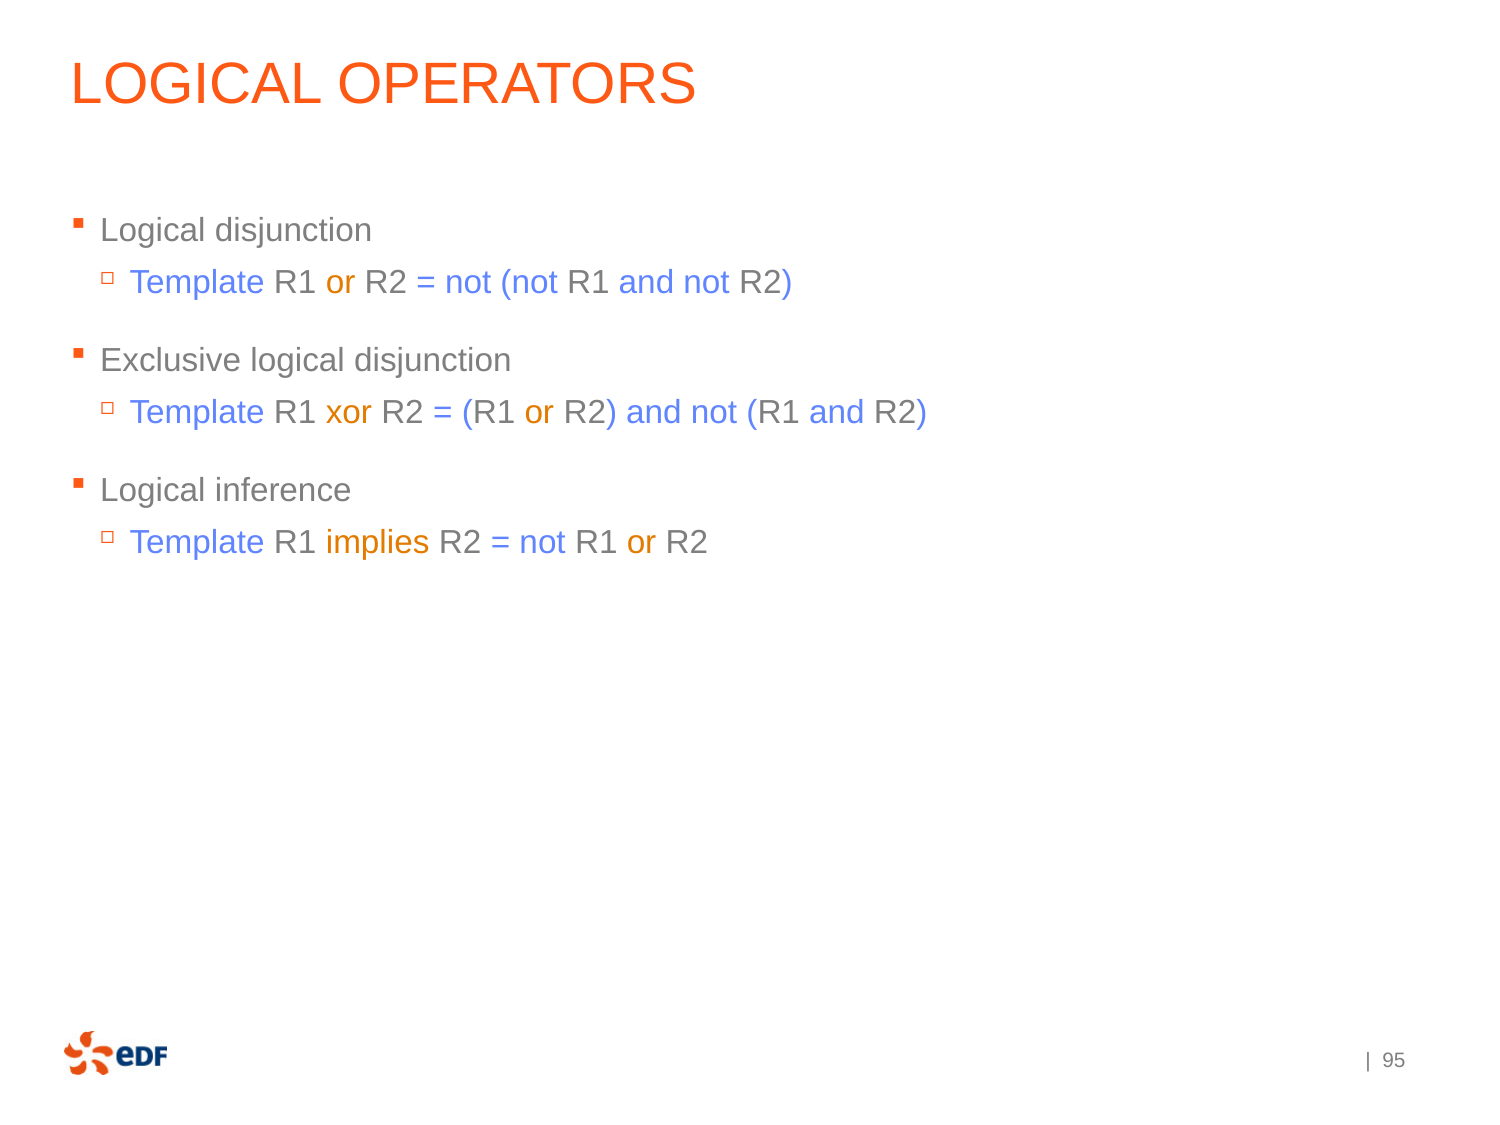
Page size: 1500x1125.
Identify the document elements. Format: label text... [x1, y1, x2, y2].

list Logical disjunction Template R1 or R2 = not (not R1 and not R2) Exclusive logical disjunction Template R1 xor R2 = (R1 or R2) and not (R1 and R2) Logical inference Template R1 implies R2 = not R1 or R2 [64, 208, 1436, 1005]
picture [64, 1031, 167, 1075]
title Logical operators [64, 45, 1436, 185]
